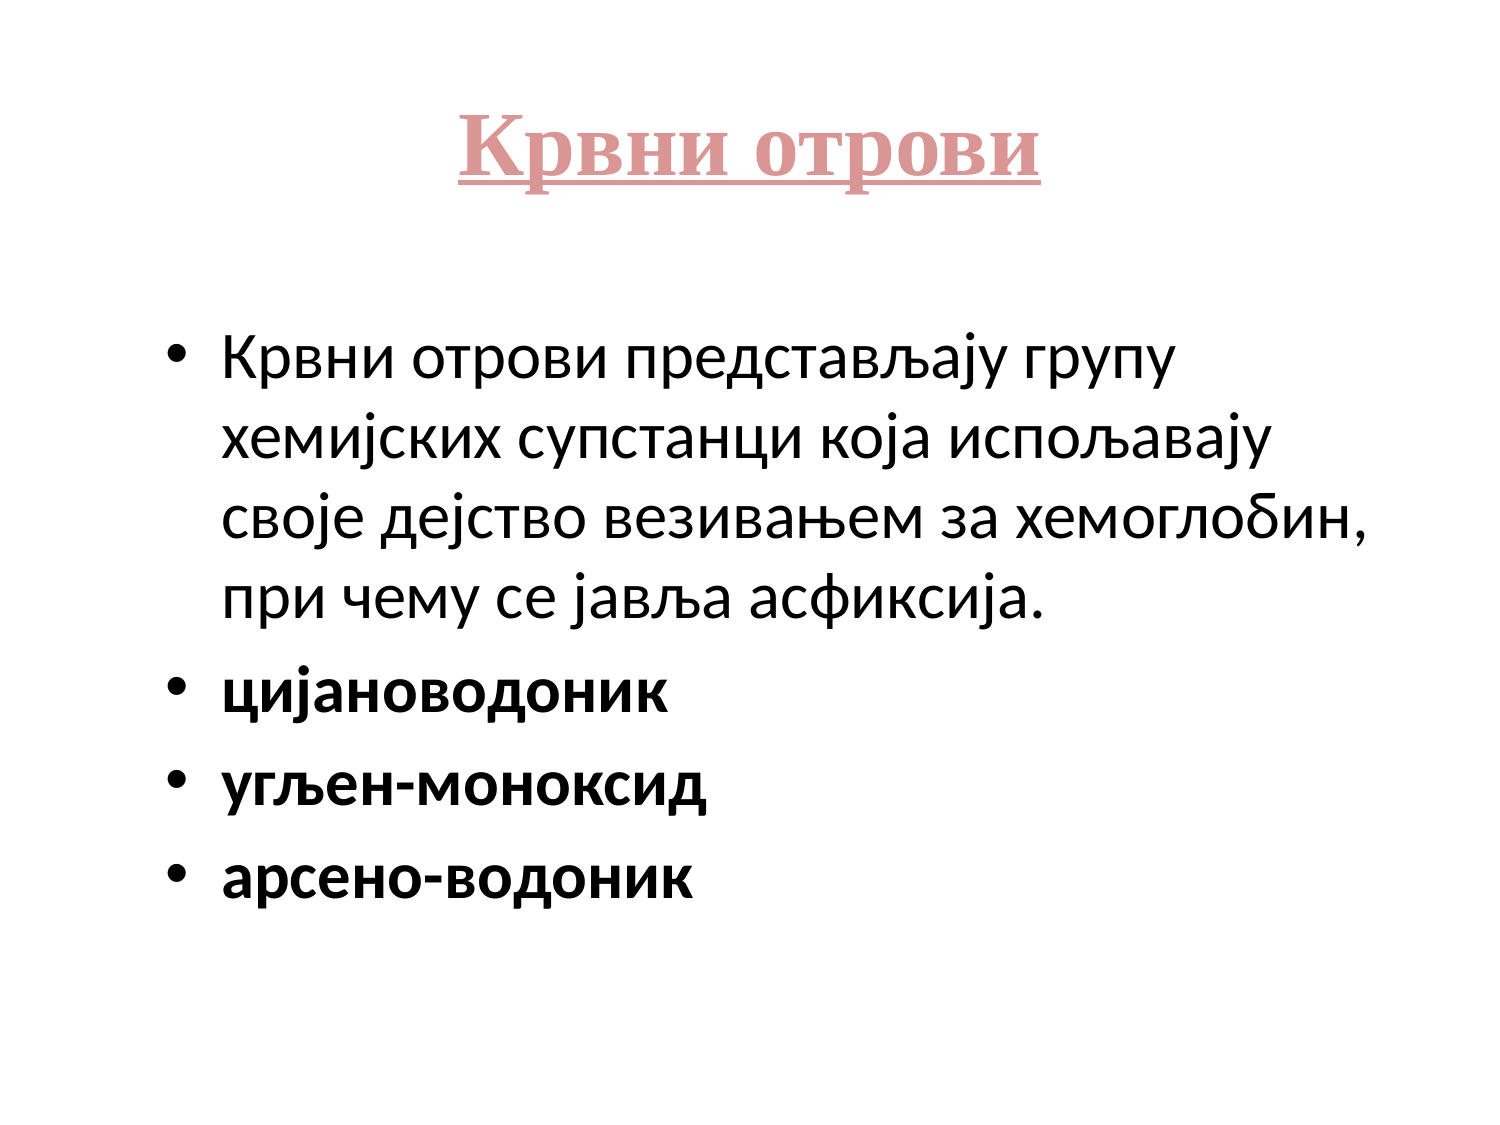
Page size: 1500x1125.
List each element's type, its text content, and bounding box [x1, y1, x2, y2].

title Крвни отрови [75, 45, 1425, 233]
list Крвни отрови представљају групу хемијских супстанци која испољавају своје дејство везивањем за хемоглобин, при чему се јавља асфиксија. цијановодоник угљен-моноксид арсено-водоник [150, 304, 1425, 988]
